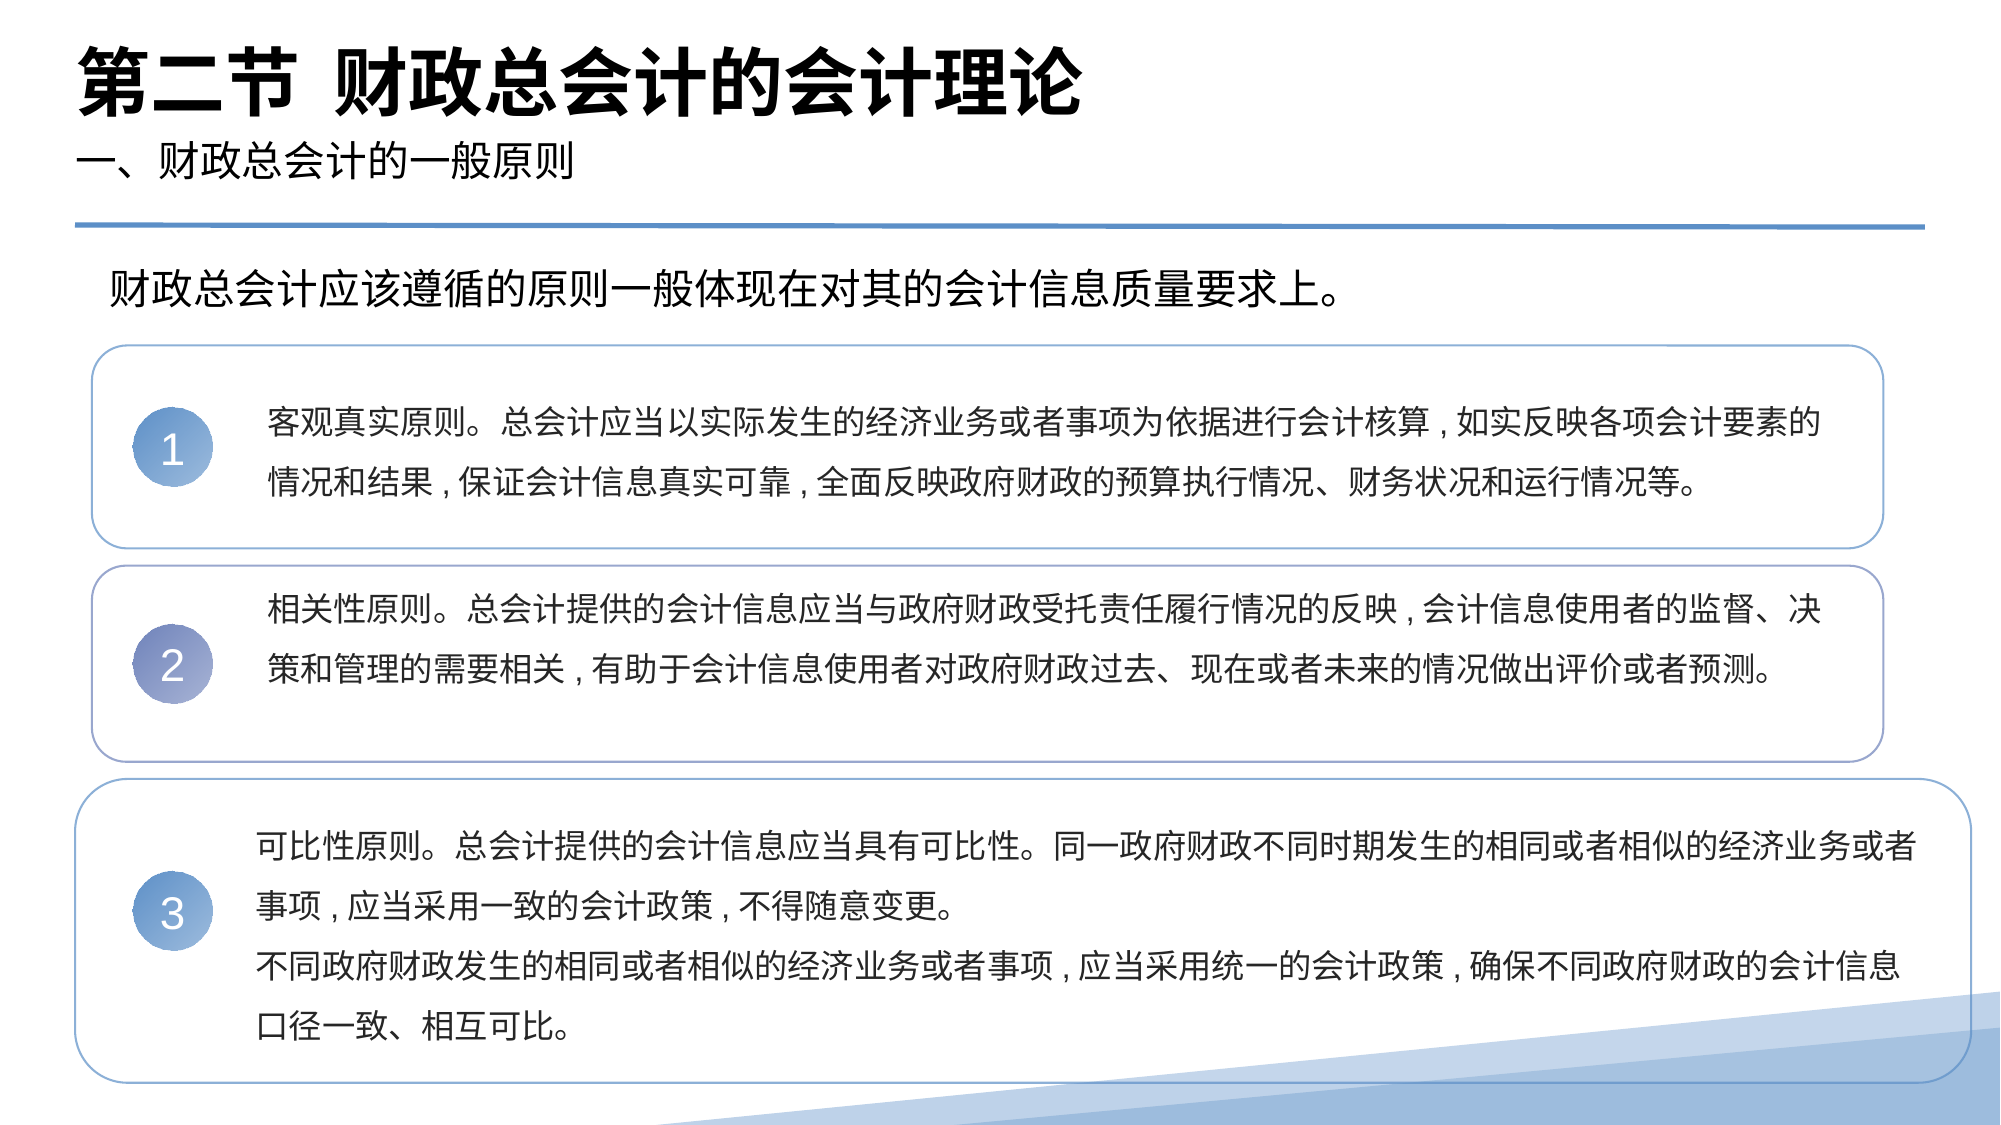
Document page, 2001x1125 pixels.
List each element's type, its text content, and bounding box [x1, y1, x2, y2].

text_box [656, 991, 2000, 1125]
text_box 可比性原则。总会计提供的会计信息应当具有可比性。同一政府财政不同时期发生的相同或者相似的经济业务或者事项,应当采用一致的会计政策,不得随意变更。 不同政府财政发生的相同或者相似的经济业务或者事项,应当采用统一的会计政策,确保不同政府财政的会计信息口径一致、相互可比。 [74, 777, 1973, 1084]
text_box 1 [131, 405, 214, 488]
text_box 3 [131, 869, 214, 952]
text_box 财政总会计应该遵循的原则一般体现在对其的会计信息质量要求上。 [109, 253, 1960, 328]
text_box 相关性原则。总会计提供的会计信息应当与政府财政受托责任履行情况的反映,会计信息使用者的监督、决策和管理的需要相关,有助于会计信息使用者对政府财政过去、现在或者未来的情况做出评价或者预测。 [90, 564, 1885, 763]
text_box 客观真实原则。总会计应当以实际发生的经济业务或者事项为依据进行会计核算,如实反映各项会计要素的情况和结果,保证会计信息真实可靠,全面反映政府财政的预算执行情况、财务状况和运行情况等。 [90, 344, 1885, 550]
text_box 2 [131, 622, 214, 705]
text_box 第二节 财政总会计的会计理论 [75, 24, 1925, 124]
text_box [74, 224, 1925, 228]
text_box 一、财政总会计的一般原则 [75, 124, 1925, 200]
